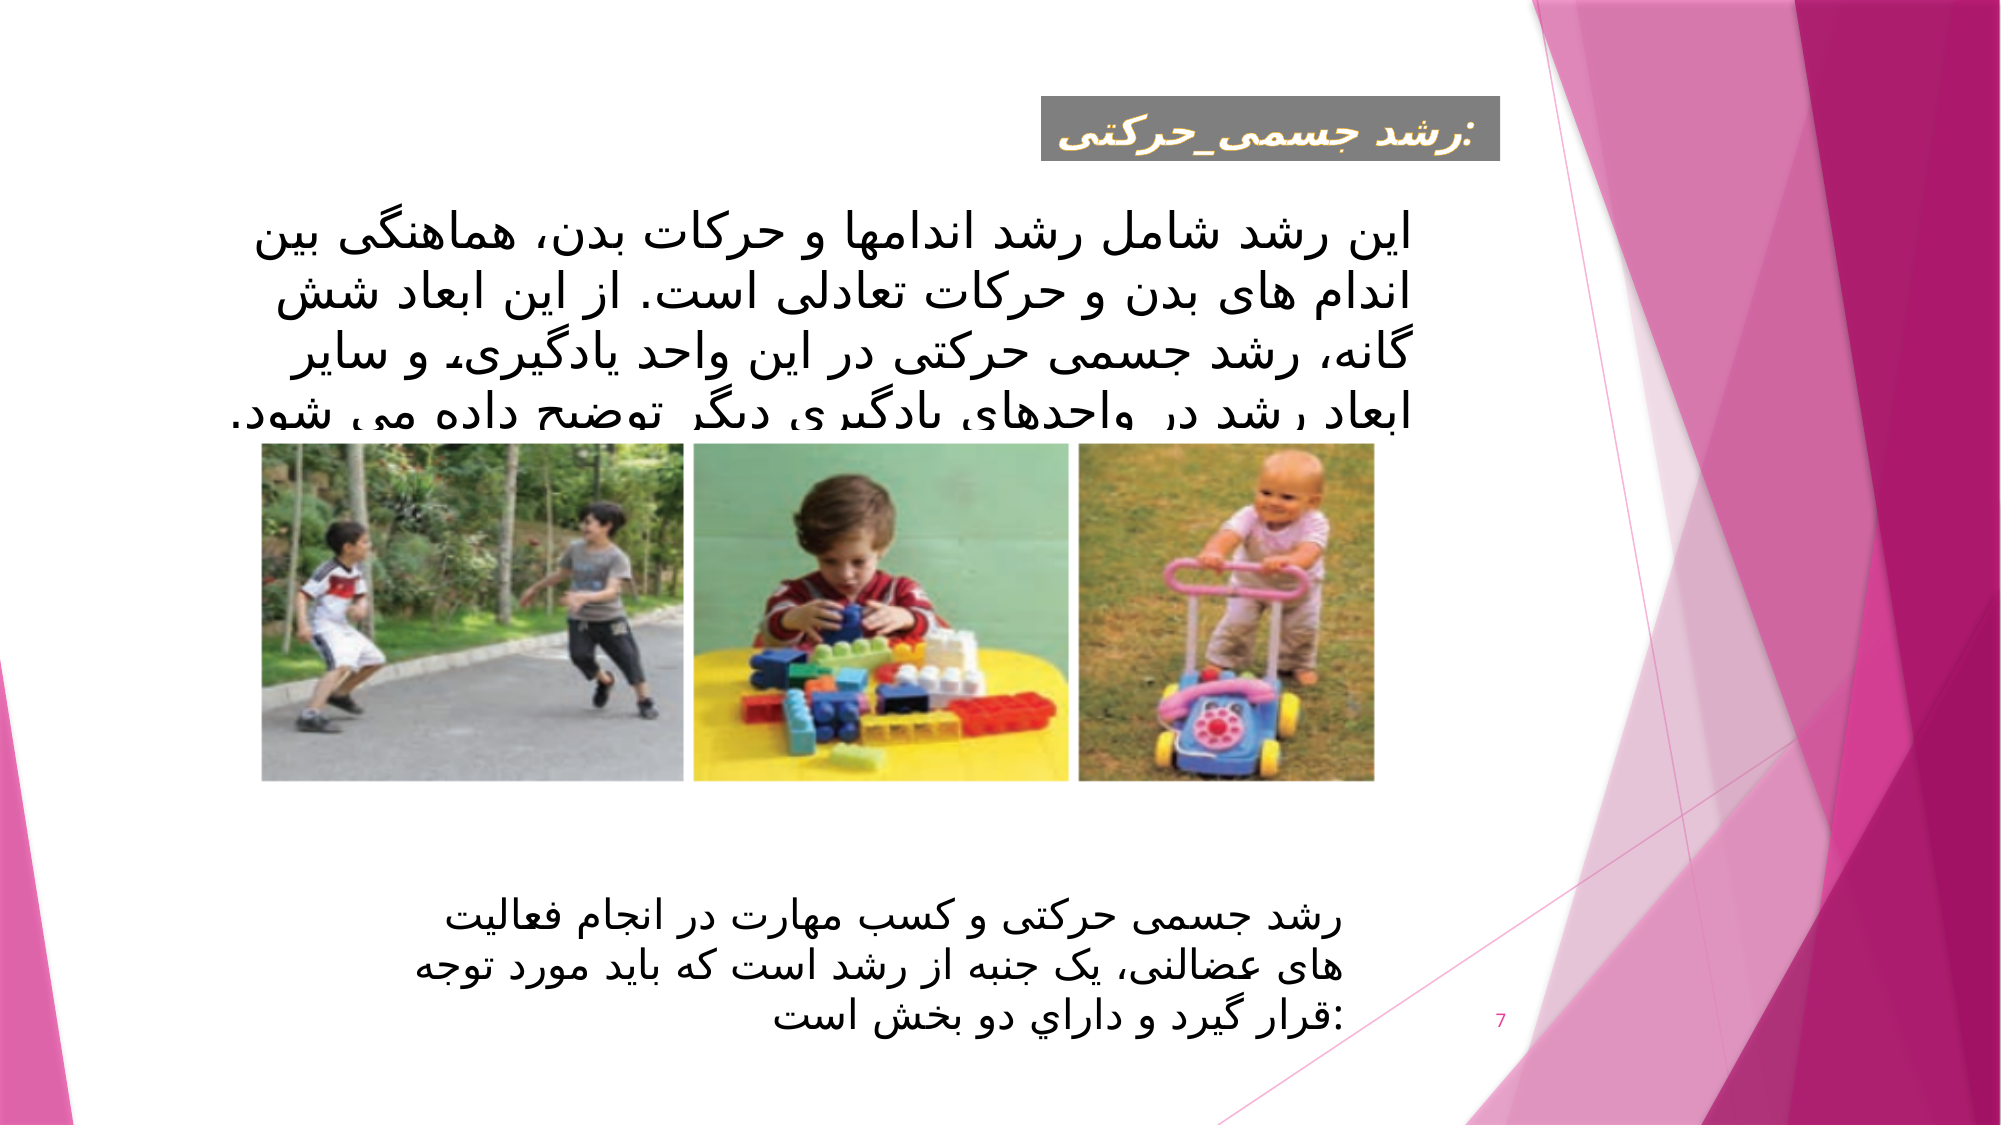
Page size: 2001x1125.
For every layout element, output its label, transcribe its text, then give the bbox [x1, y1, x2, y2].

text_box رشد جسمی_حرکتی: [1041, 96, 1501, 161]
picture [247, 430, 1387, 792]
text_box رشد جسمی حرکتی و کسب مهارت در انجام فعالیت های عضالنی، یک جنبه از رشد است که باید مورد توجه قرار گیرد و داراي دو بخش است: [358, 880, 1359, 1046]
text_box این رشد شامل رشد اندامها و حرکات بدن، هماهنگی بین اندام های بدن و حرکات تعادلی است. از این ابعاد شش گانه، رشد جسمی حرکتی در این واحد یادگیری، و سایر ابعاد رشد در واحدهای یادگیری دیگر توضیح داده می شود. [205, 191, 1429, 447]
slide_number 7 [1409, 991, 1522, 1051]
